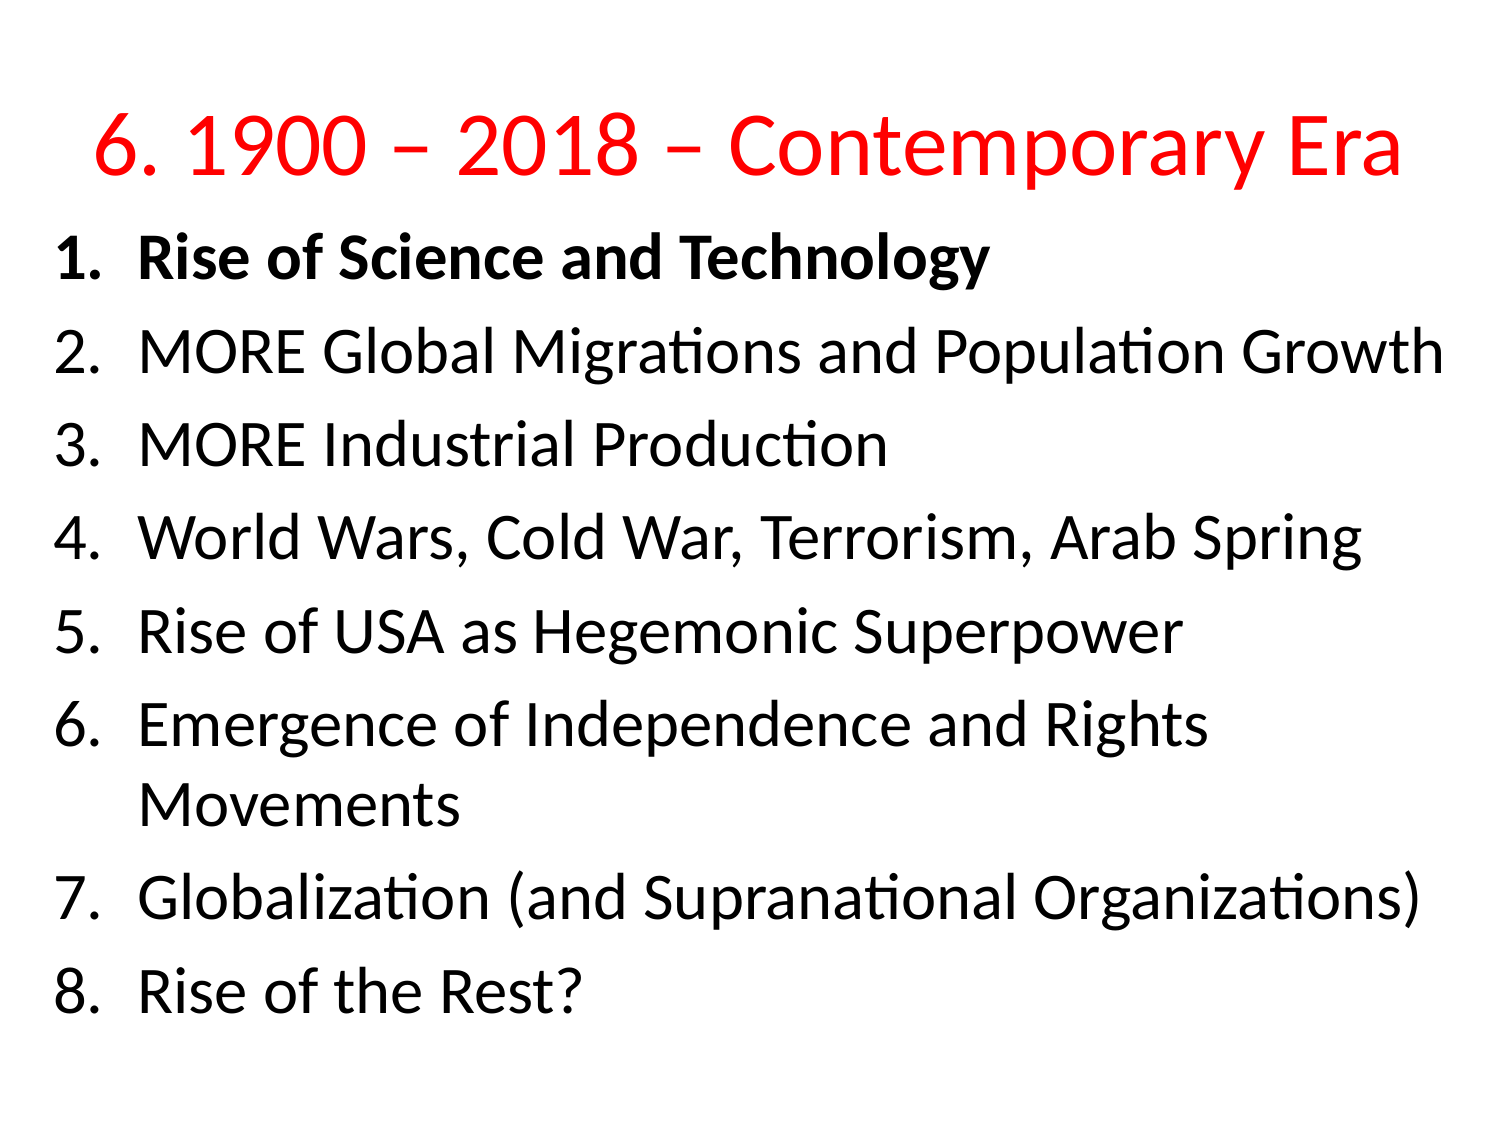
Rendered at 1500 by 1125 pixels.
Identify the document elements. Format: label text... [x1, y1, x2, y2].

title 6. 1900 – 2018 – Contemporary Era [75, 45, 1425, 205]
list Rise of Science and Technology MORE Global Migrations and Population Growth MORE Industrial Production World Wars, Cold War, Terrorism, Arab Spring Rise of USA as Hegemonic Superpower Emergence of Independence and Rights Movements Globalization (and Supranational Organizations) Rise of the Rest? [38, 205, 1500, 1125]
